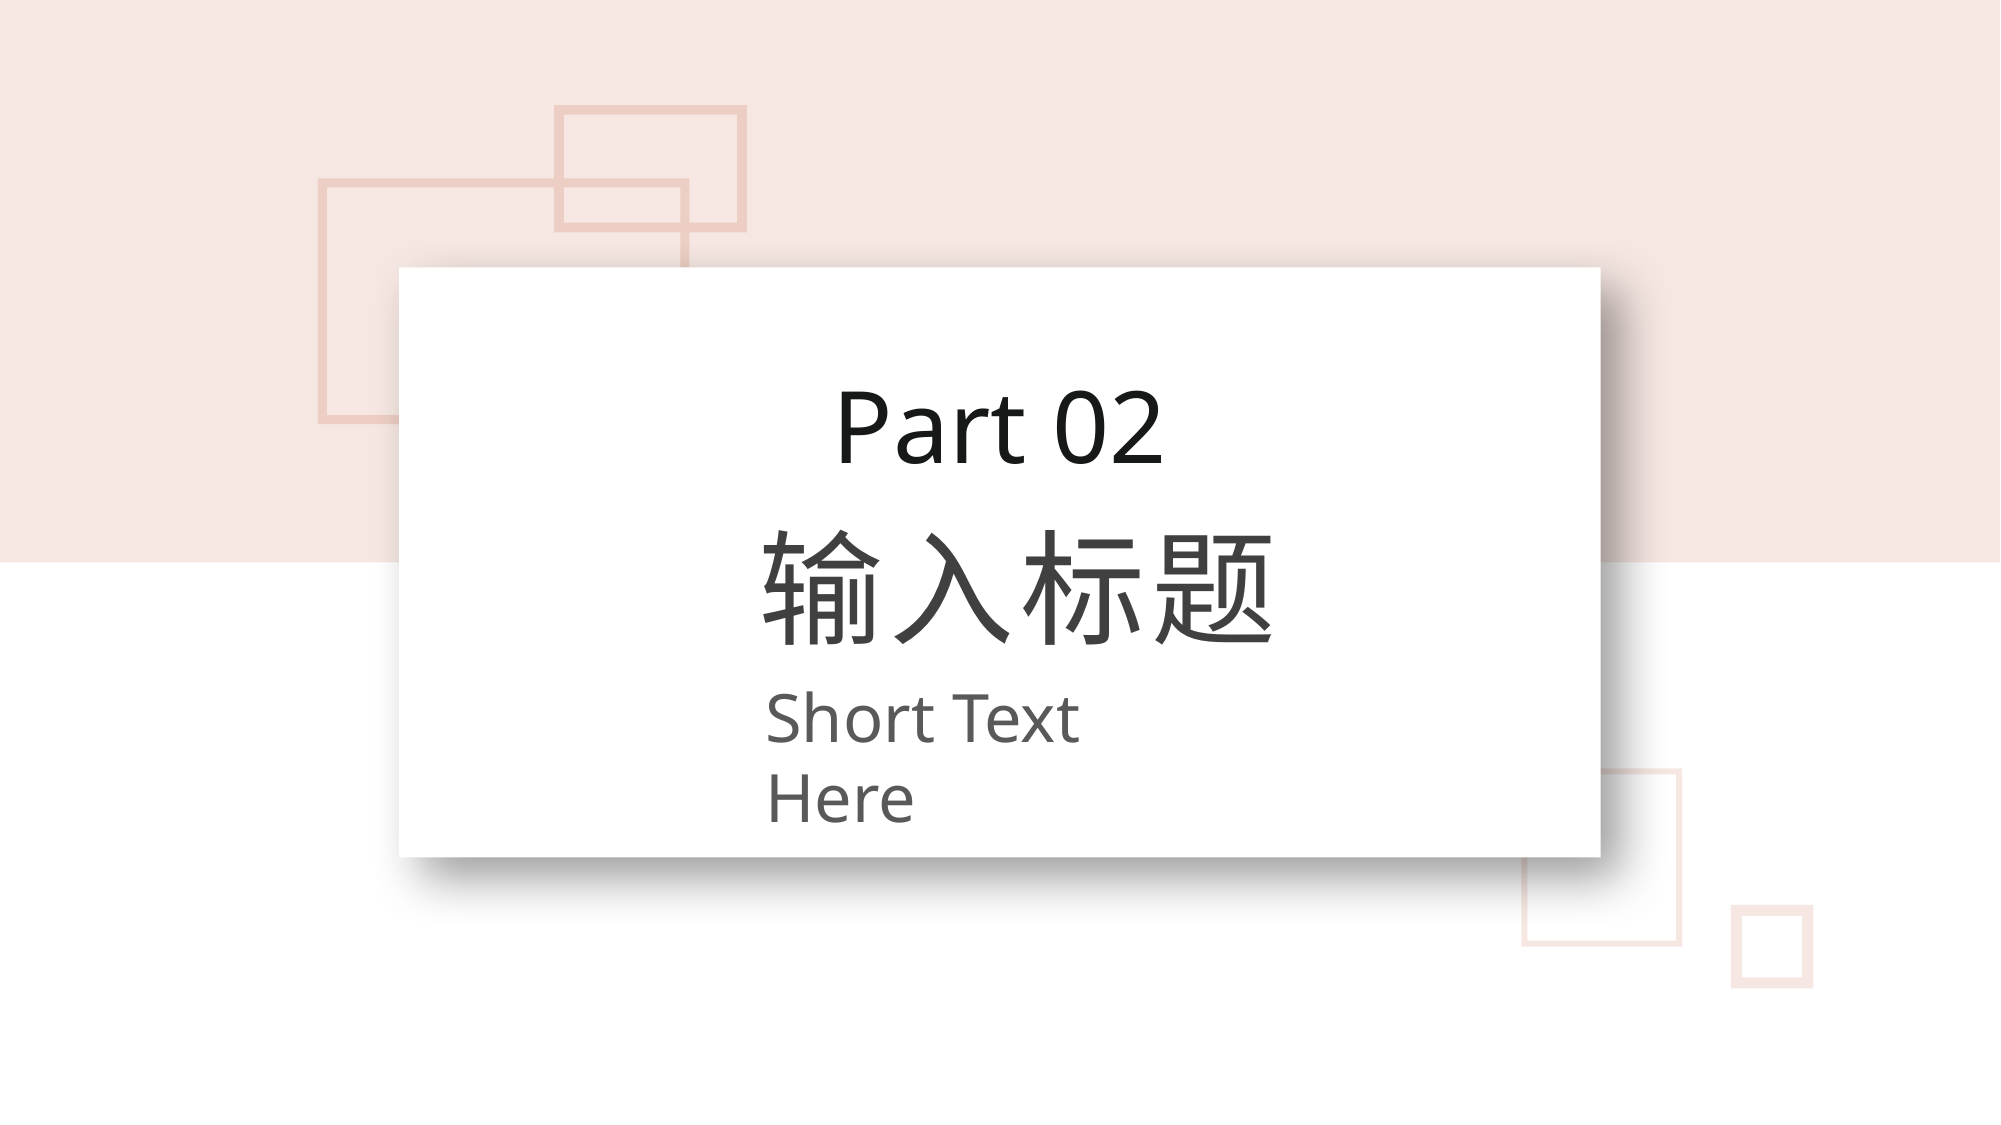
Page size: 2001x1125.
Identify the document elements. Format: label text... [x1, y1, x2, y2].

text_box [317, 177, 553, 425]
text_box [0, 0, 2000, 563]
text_box Part 02 [746, 356, 1254, 491]
text_box [398, 266, 1602, 858]
text_box [679, 233, 690, 255]
text_box [553, 104, 748, 233]
text_box Short Text Here [750, 668, 1257, 843]
text_box 输入标题 [689, 503, 1347, 669]
text_box [565, 177, 690, 222]
text_box [1730, 904, 1814, 989]
text_box [1520, 767, 1683, 948]
